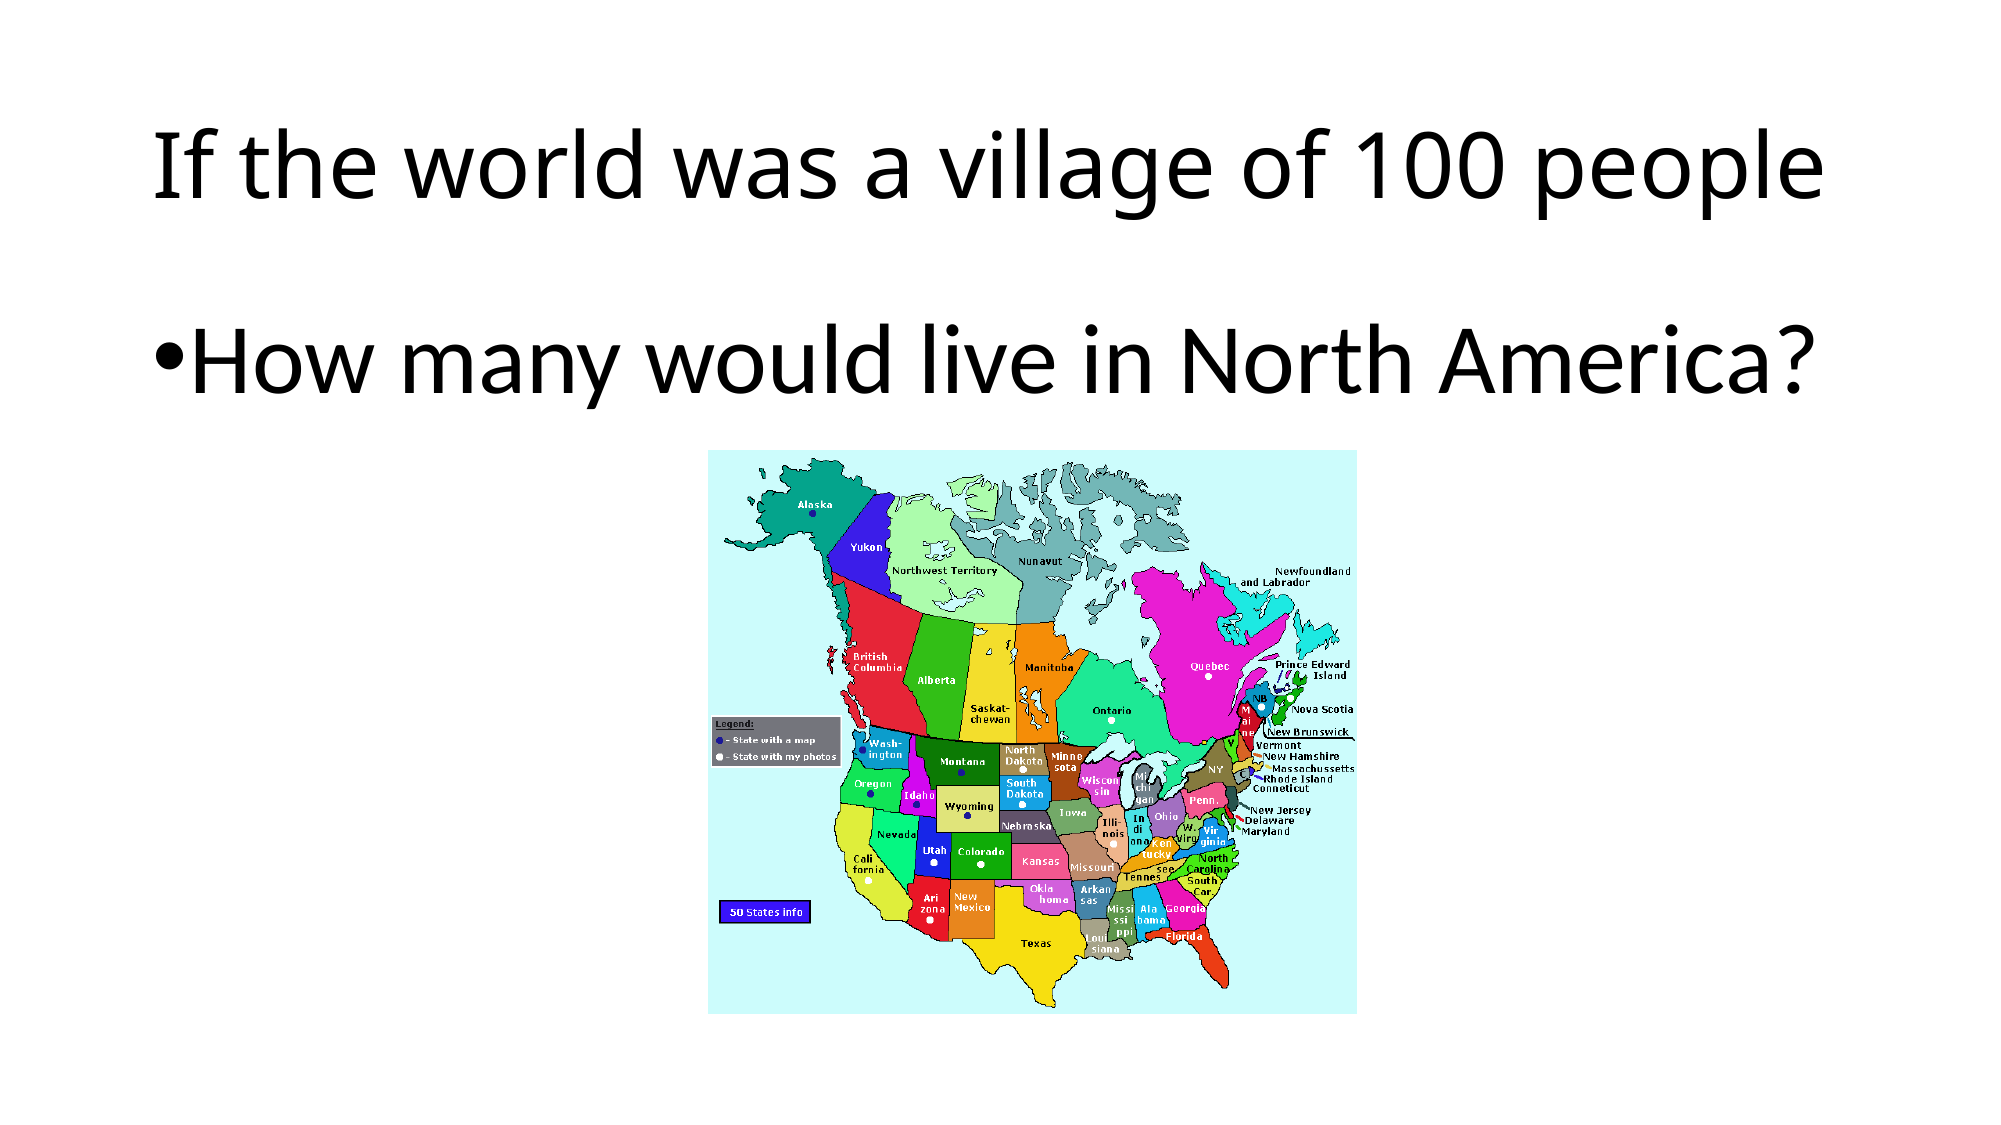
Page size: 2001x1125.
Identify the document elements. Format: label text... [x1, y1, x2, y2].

list How many would live in North America? [137, 299, 1863, 1014]
picture [708, 450, 1357, 1014]
title If the world was a village of 100 people [137, 59, 1863, 278]
